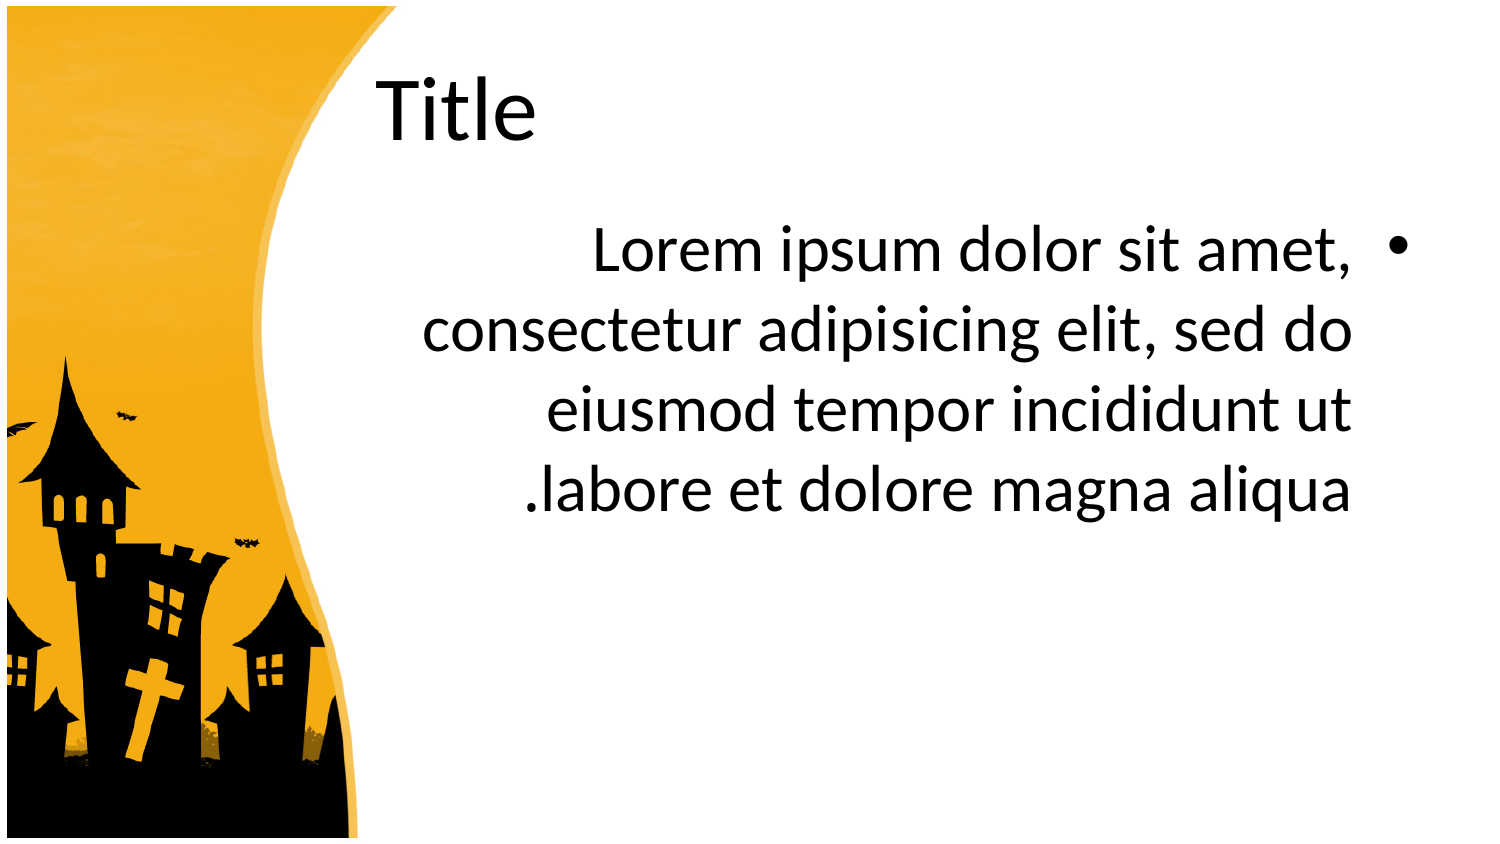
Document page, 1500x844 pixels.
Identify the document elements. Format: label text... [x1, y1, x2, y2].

list Lorem ipsum dolor sit amet, consectetur adipisicing elit, sed do eiusmod tempor incididunt ut labore et dolore magna aliqua. [360, 196, 1425, 754]
title Title [360, 33, 1425, 175]
picture [0, 0, 1500, 844]
